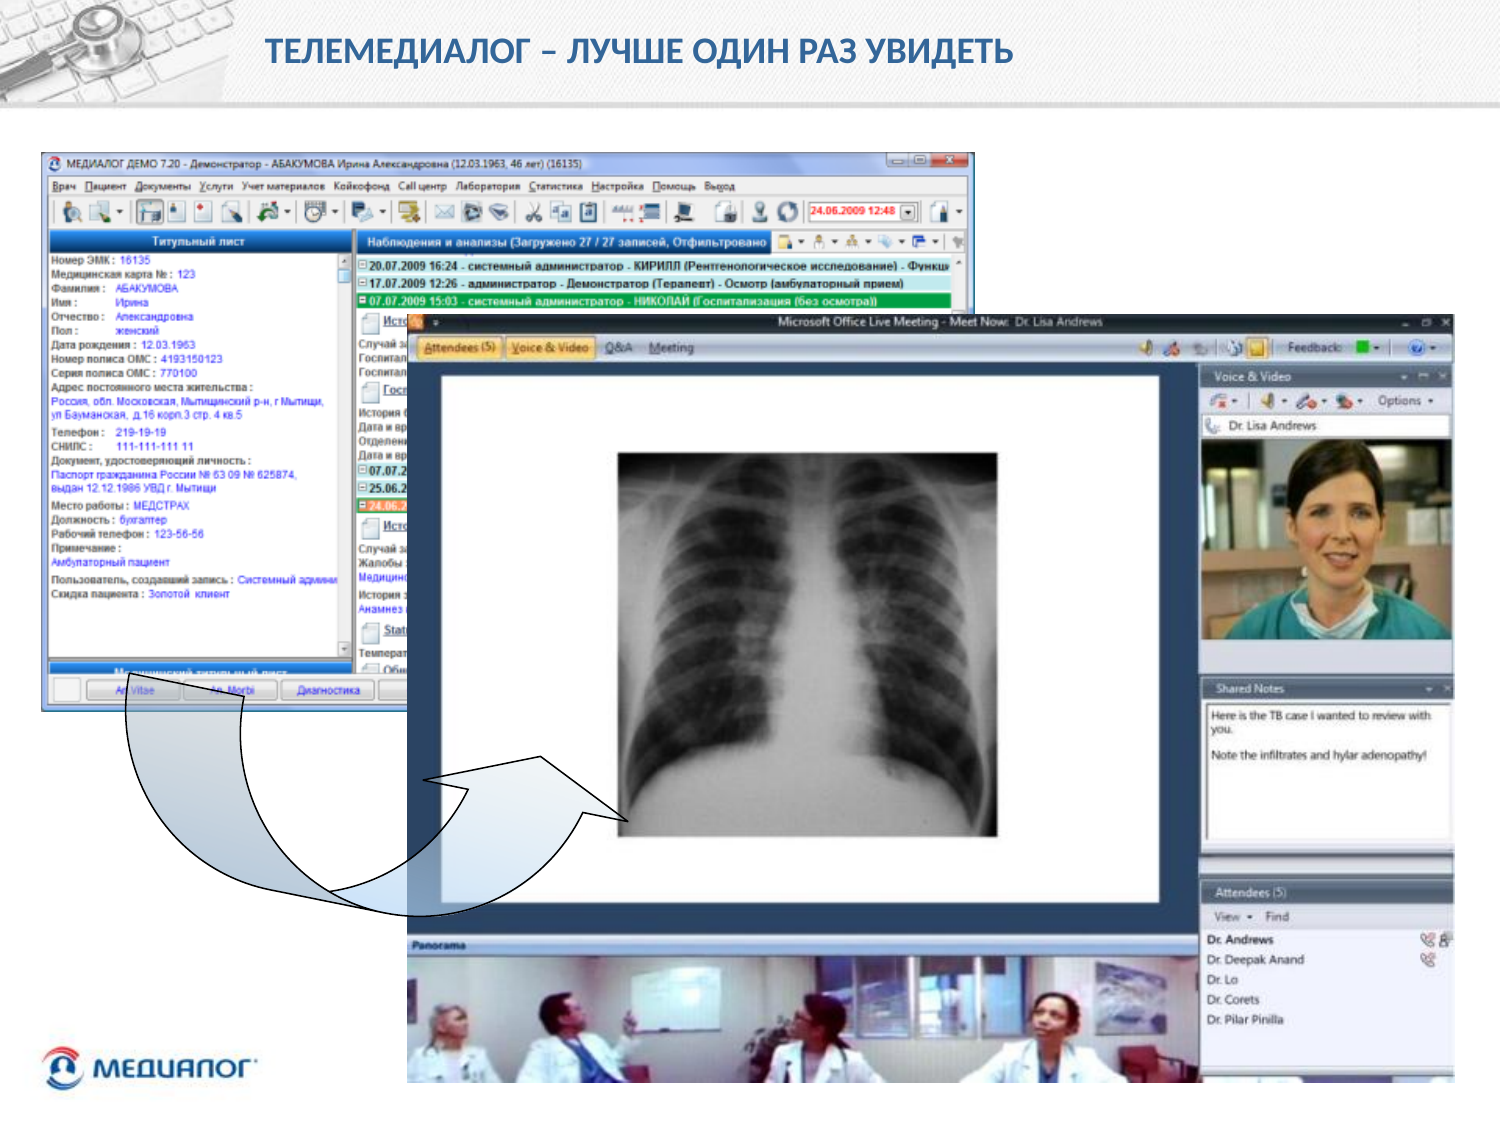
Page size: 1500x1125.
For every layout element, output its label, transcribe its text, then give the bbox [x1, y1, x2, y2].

text_box [125, 719, 402, 916]
text_box ТЕЛЕМЕДИАЛОГ – ЛУЧШЕ ОДИН РАЗ УВИДЕТЬ [250, 19, 1030, 79]
picture [0, 0, 1500, 1125]
